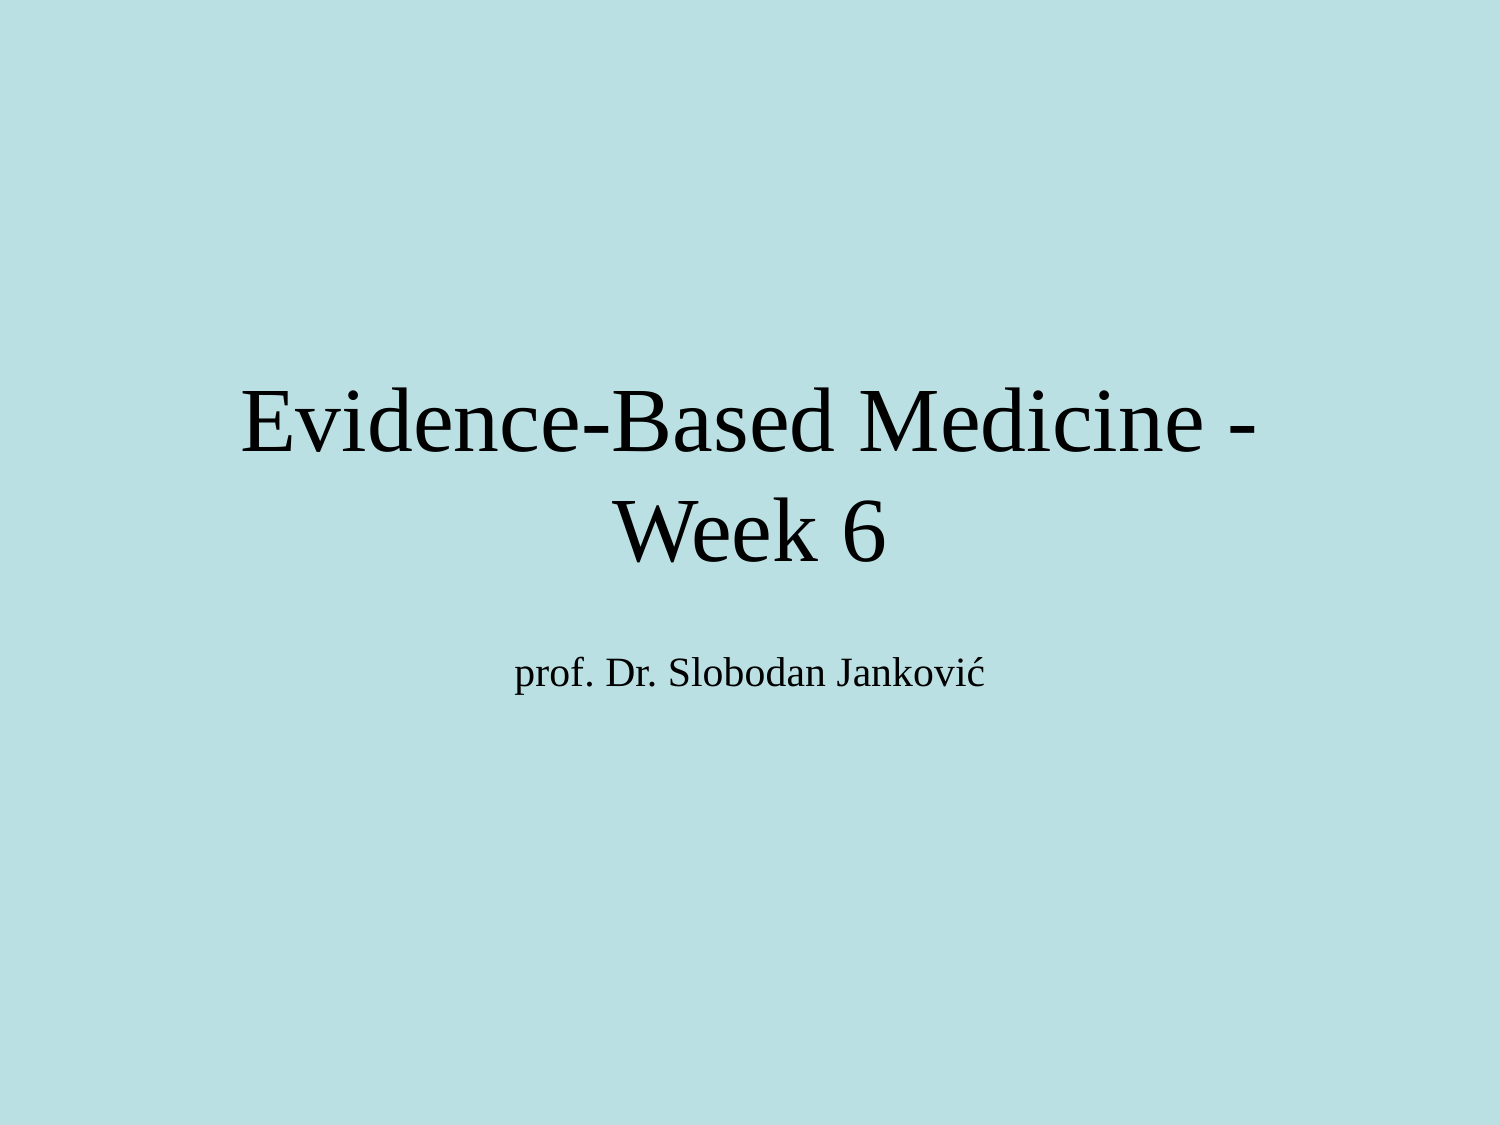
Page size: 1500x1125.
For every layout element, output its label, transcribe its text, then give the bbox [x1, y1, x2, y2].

title Evidence-Based Medicine - Week 6 [112, 349, 1388, 591]
subtitle prof. Dr. Slobodan Janković [225, 637, 1275, 925]
